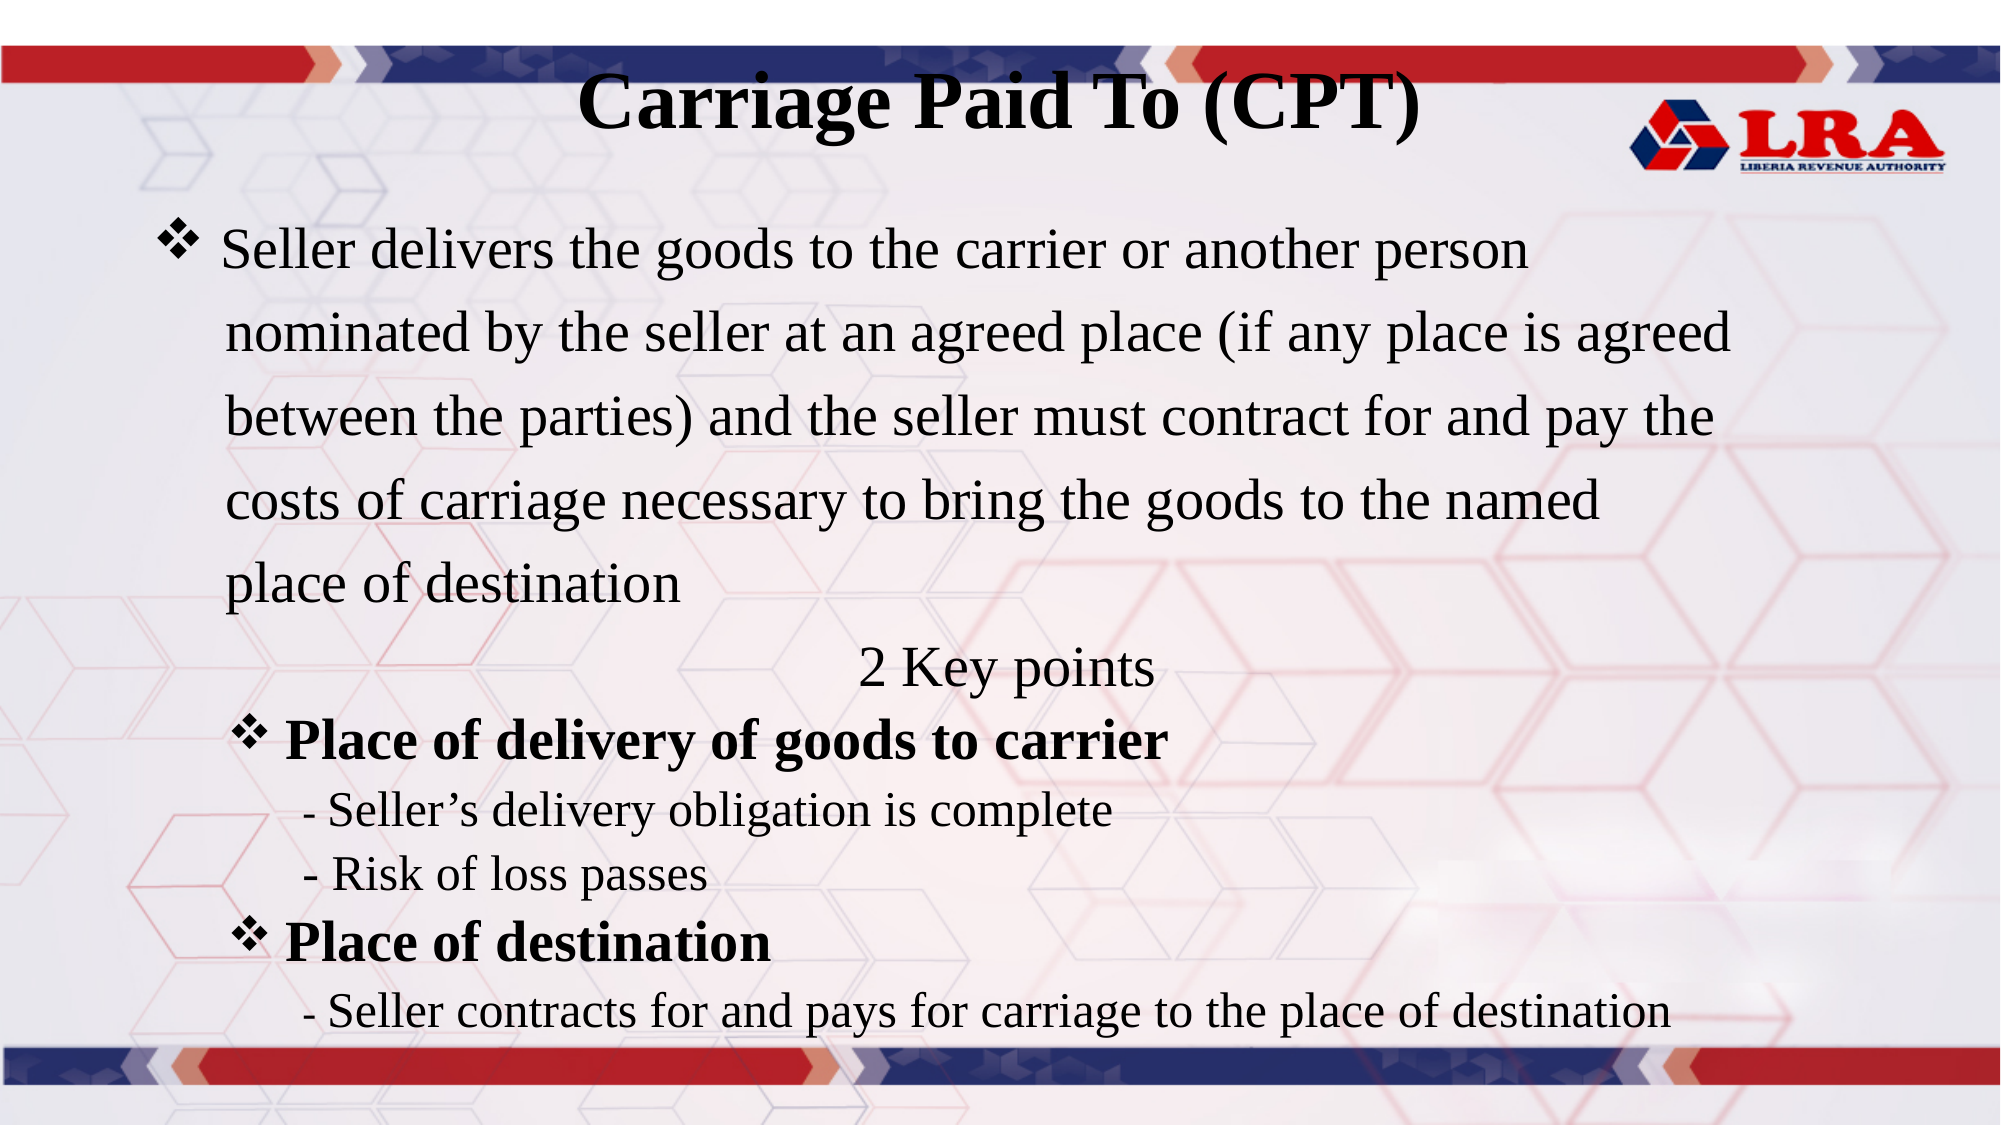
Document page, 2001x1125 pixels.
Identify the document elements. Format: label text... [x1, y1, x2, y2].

title Carriage Paid To (CPT) [137, 49, 1863, 155]
picture [0, 0, 2001, 1125]
list Seller delivers the goods to the carrier or another person nominated by the seller at an agreed place (if any place is agreed between the parties) and the seller must contract for and pay the costs of carriage necessary to bring the goods to the named place of destination 2 Key points Place of delivery of goods to carrier - Seller’s delivery obligation is complete - Risk of loss passes Place of destination - Seller contracts for and pays for carriage to the place of destination [137, 210, 1863, 1058]
